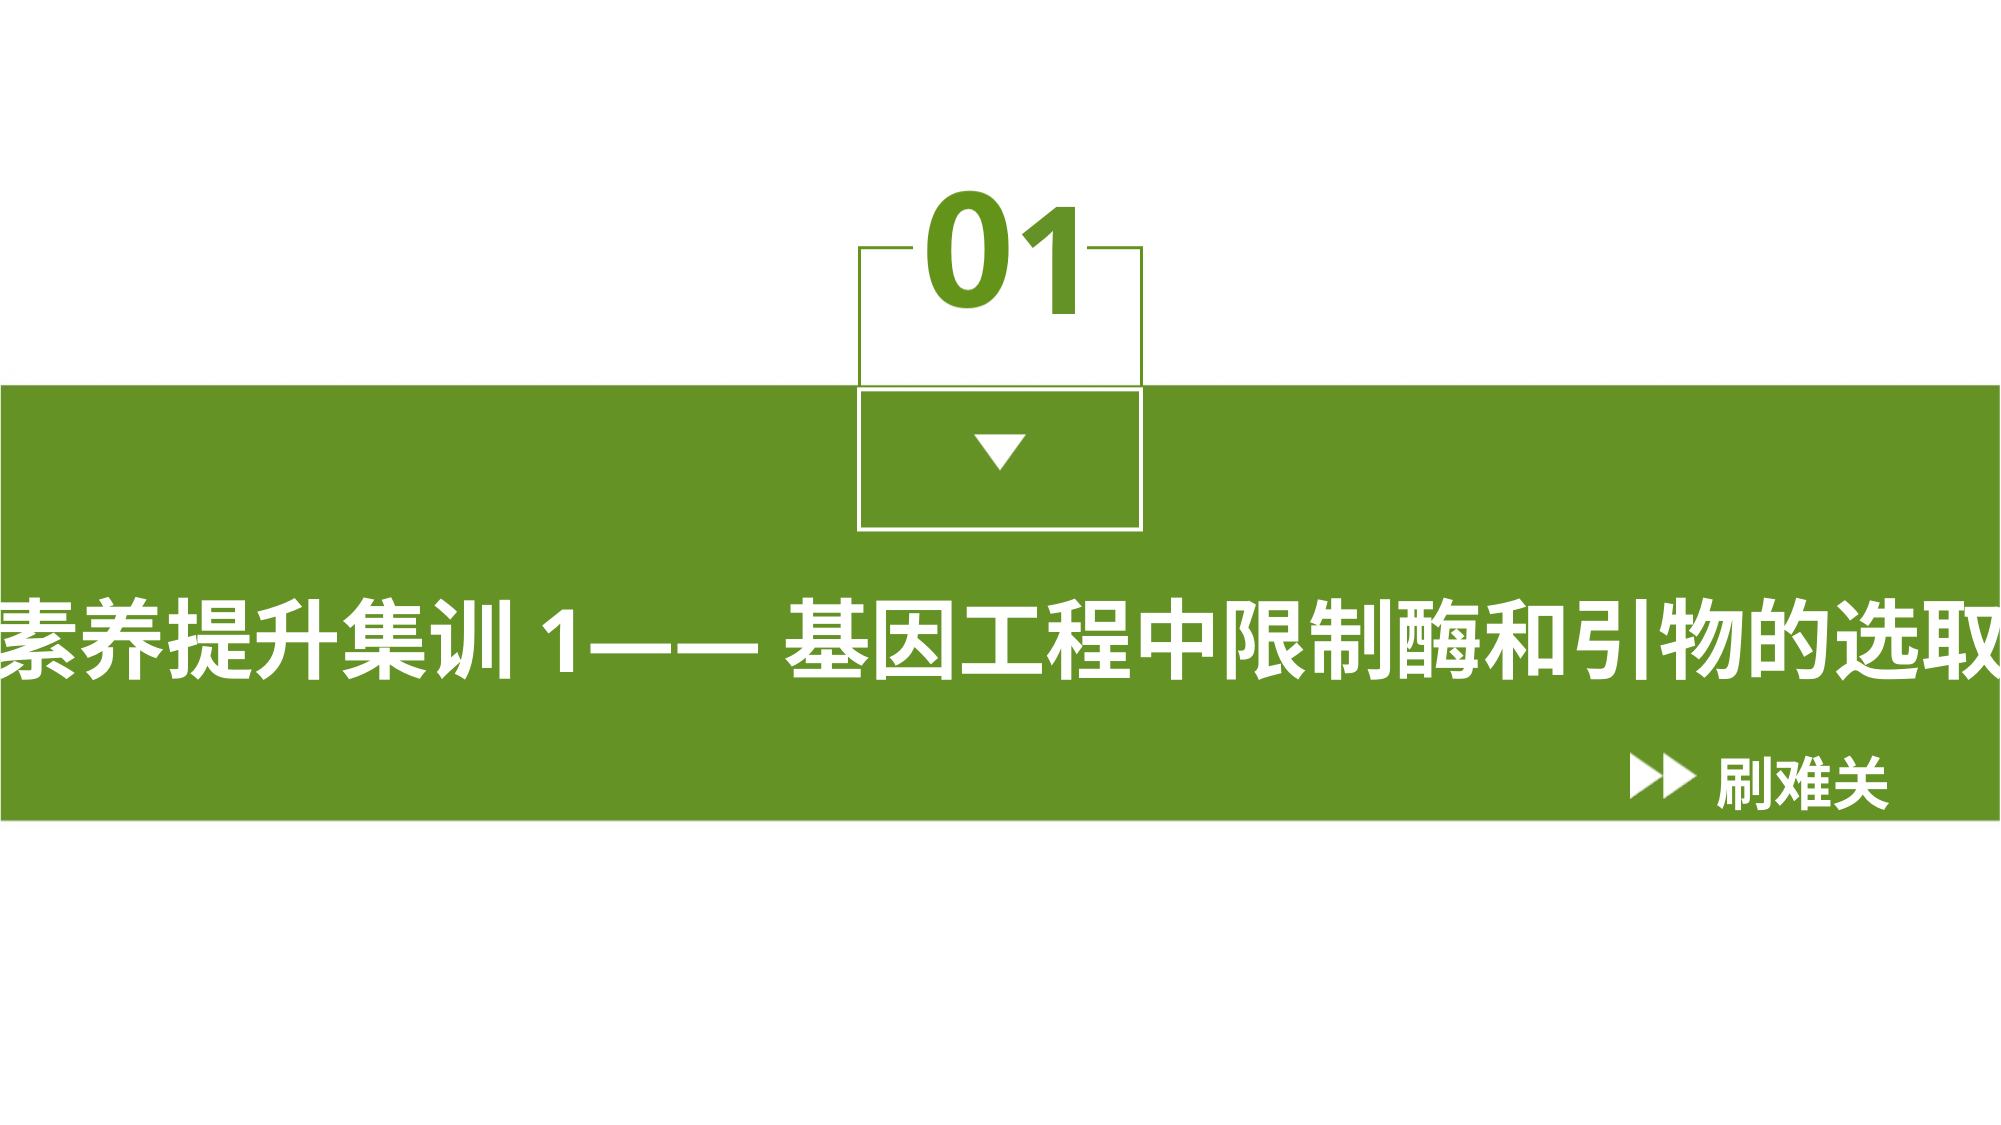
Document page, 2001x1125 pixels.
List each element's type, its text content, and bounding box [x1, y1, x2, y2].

picture [0, 0, 2000, 572]
picture [0, 699, 2000, 1125]
text_box 素养提升集训1——基因工程中限制酶和引物的选取 [0, 572, 2000, 699]
text_box 1 [1013, 156, 1173, 353]
text_box 刷难关 [1715, 718, 1997, 812]
